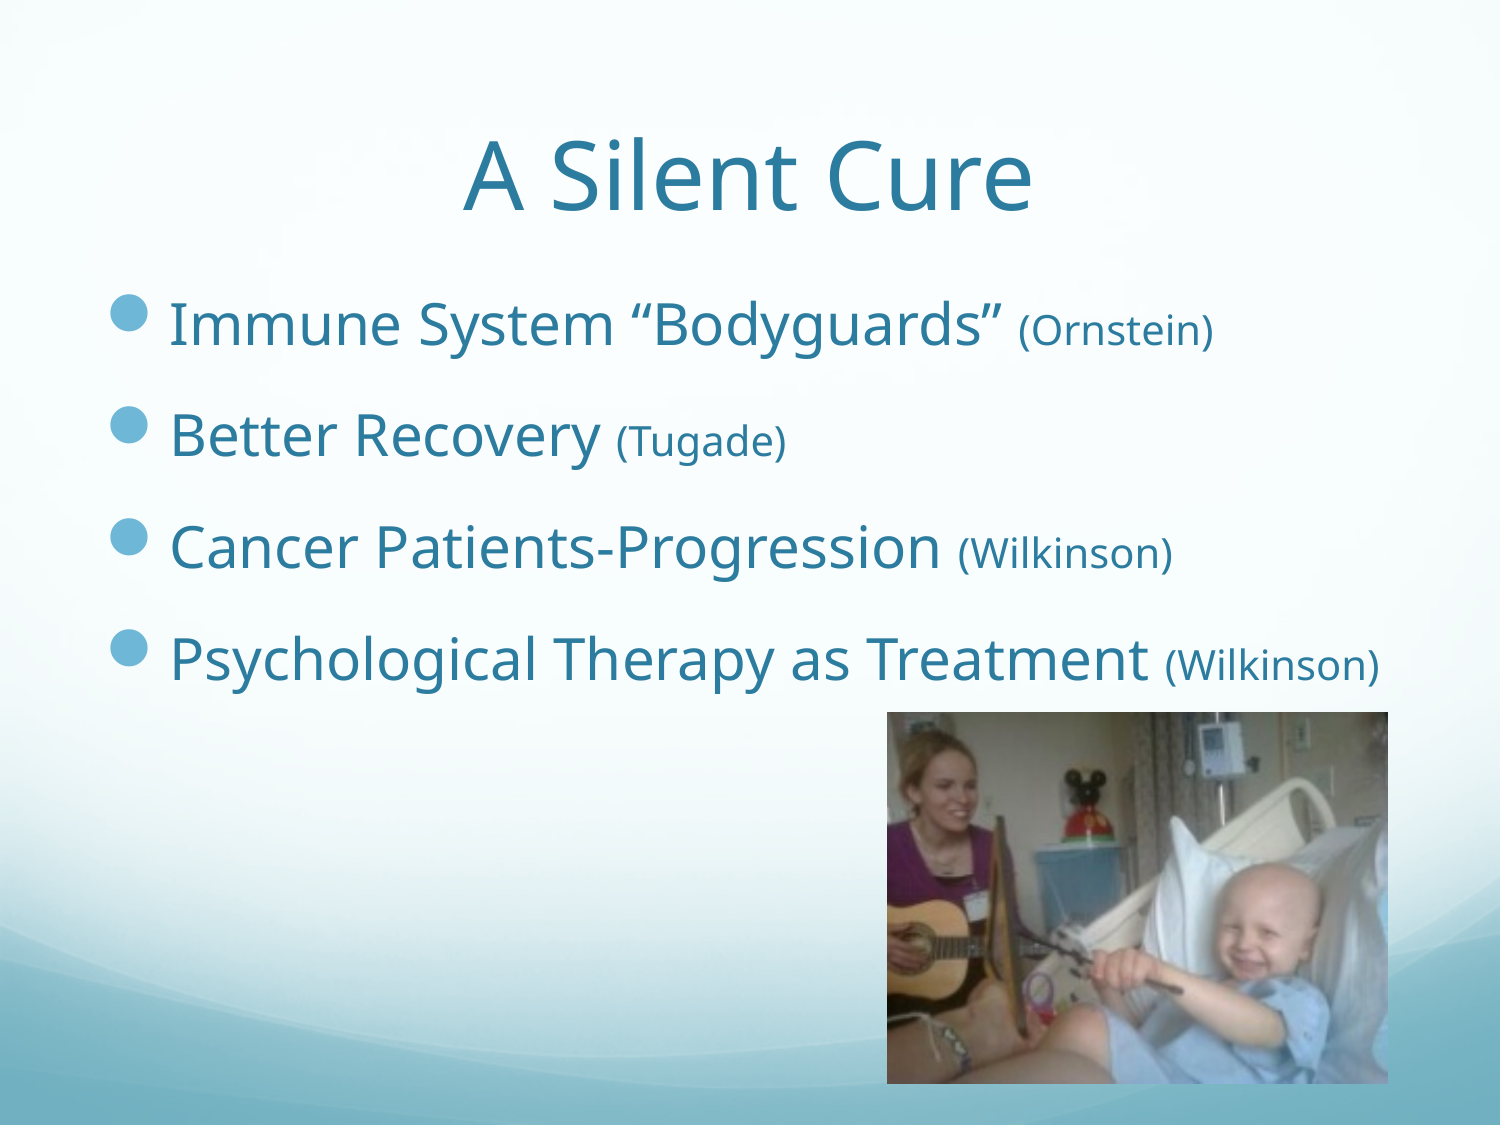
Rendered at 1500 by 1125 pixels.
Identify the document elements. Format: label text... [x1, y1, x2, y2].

list Immune System “Bodyguards” (Ornstein) Better Recovery (Tugade) Cancer Patients-Progression (Wilkinson) Psychological Therapy as Treatment (Wilkinson) [90, 279, 1500, 992]
picture [886, 711, 1388, 1084]
title A Silent Cure [90, 17, 1410, 237]
